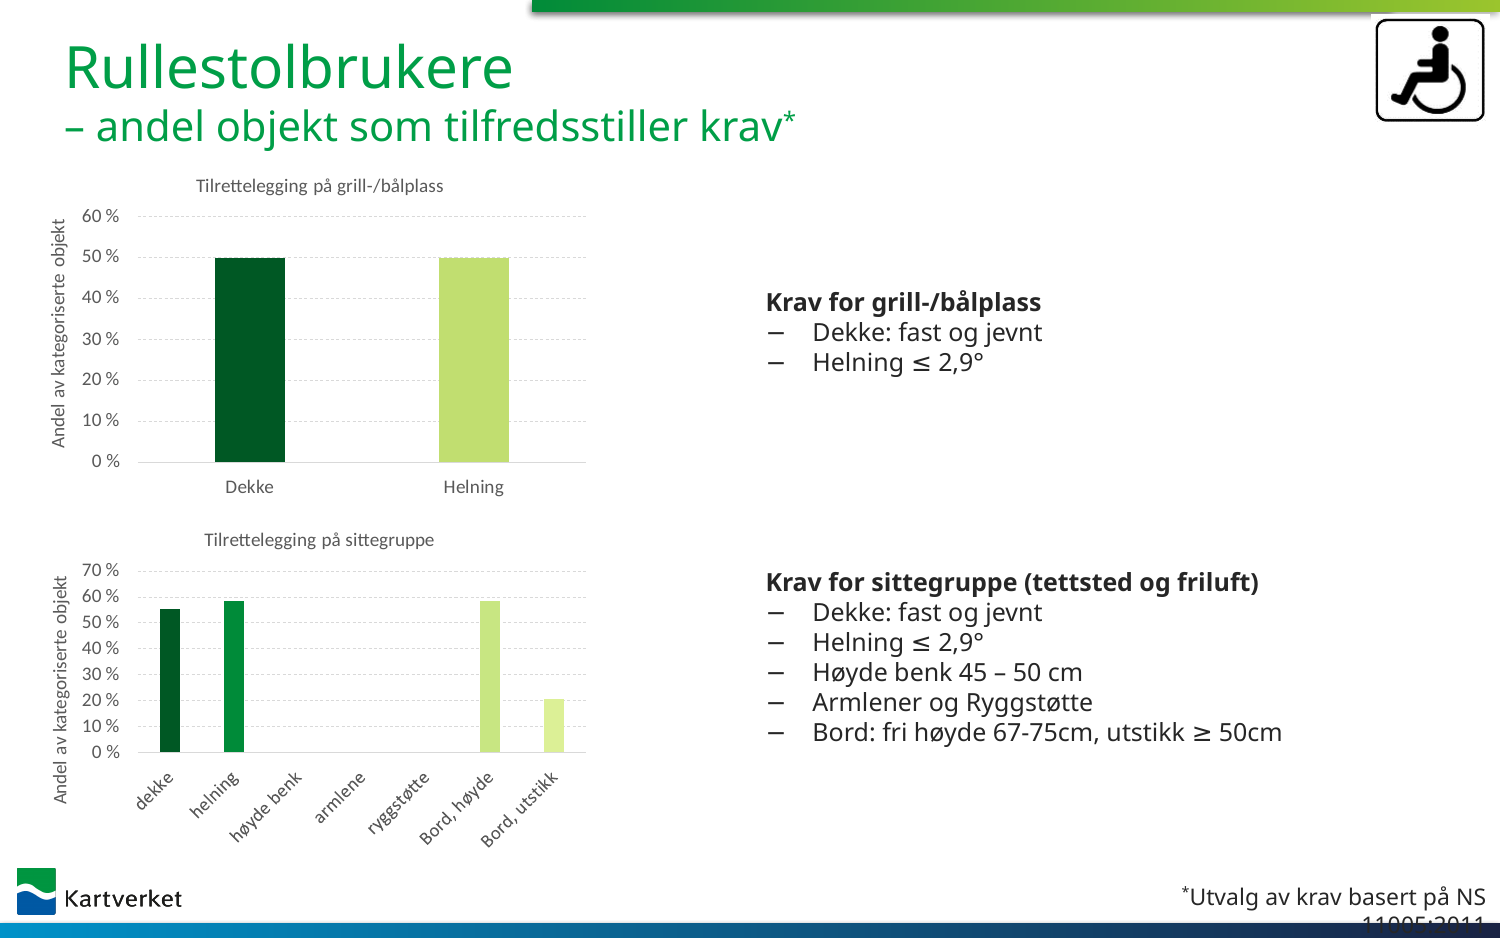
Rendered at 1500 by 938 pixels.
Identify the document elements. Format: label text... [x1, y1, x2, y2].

picture [41, 520, 597, 859]
picture [1371, 13, 1491, 127]
text_box Krav for grill-/bålplass Dekke: fast og jevnt Helning ≤ 2,9° [750, 279, 1452, 384]
text_box Rullestolbrukere – andel objekt som tilfredsstiller krav* [49, 14, 1431, 158]
text_box *Utvalg av krav basert på NS 11005:2011 [1068, 873, 1500, 938]
picture [41, 166, 597, 505]
text_box Krav for sittegruppe (tettsted og friluft) Dekke: fast og jevnt Helning ≤ 2,9° Høyde benk 45 – 50 cm Armlener og Ryggstøtte Bord: fri høyde 67-75cm, utstikk ≥ 50cm [750, 559, 1500, 754]
